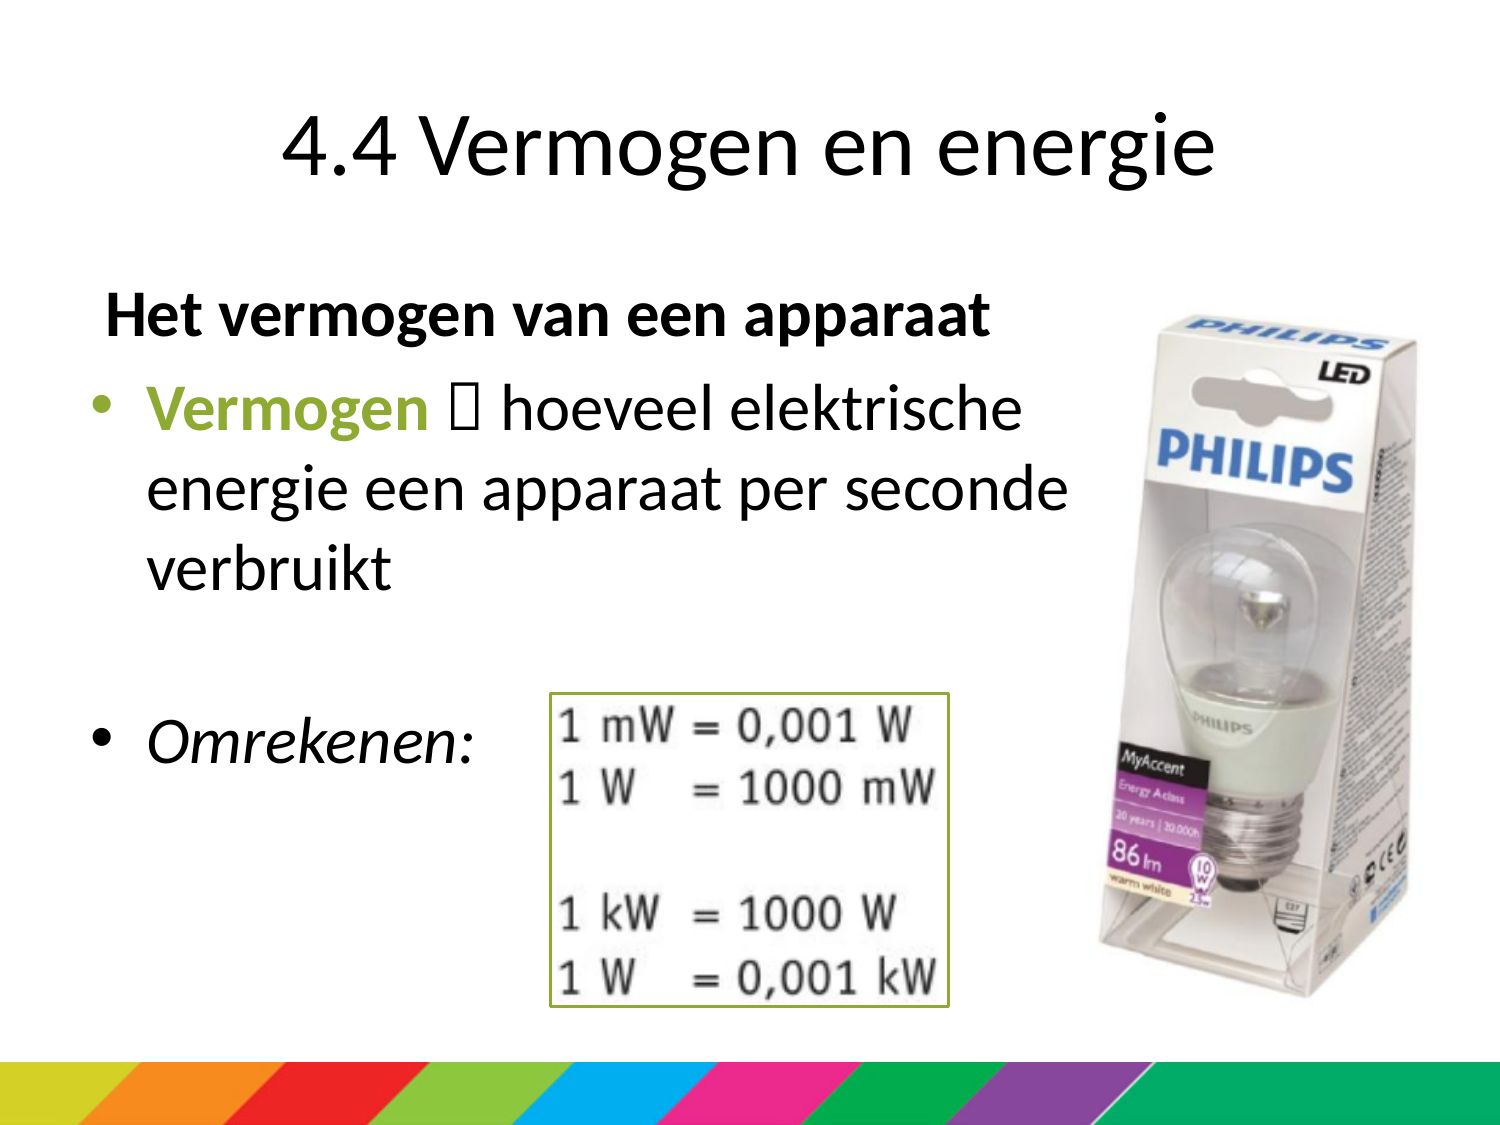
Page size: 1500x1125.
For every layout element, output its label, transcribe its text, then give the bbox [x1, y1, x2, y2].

list Het vermogen van een apparaat Vermogen  hoeveel elektrische energie een apparaat per seconde verbruikt Omrekenen: [75, 262, 1425, 1005]
title 4.4 Vermogen en energie [75, 45, 1425, 233]
picture [1077, 304, 1436, 1006]
picture [0, 1062, 574, 1125]
picture [656, 1062, 1500, 1125]
picture [551, 694, 948, 1006]
